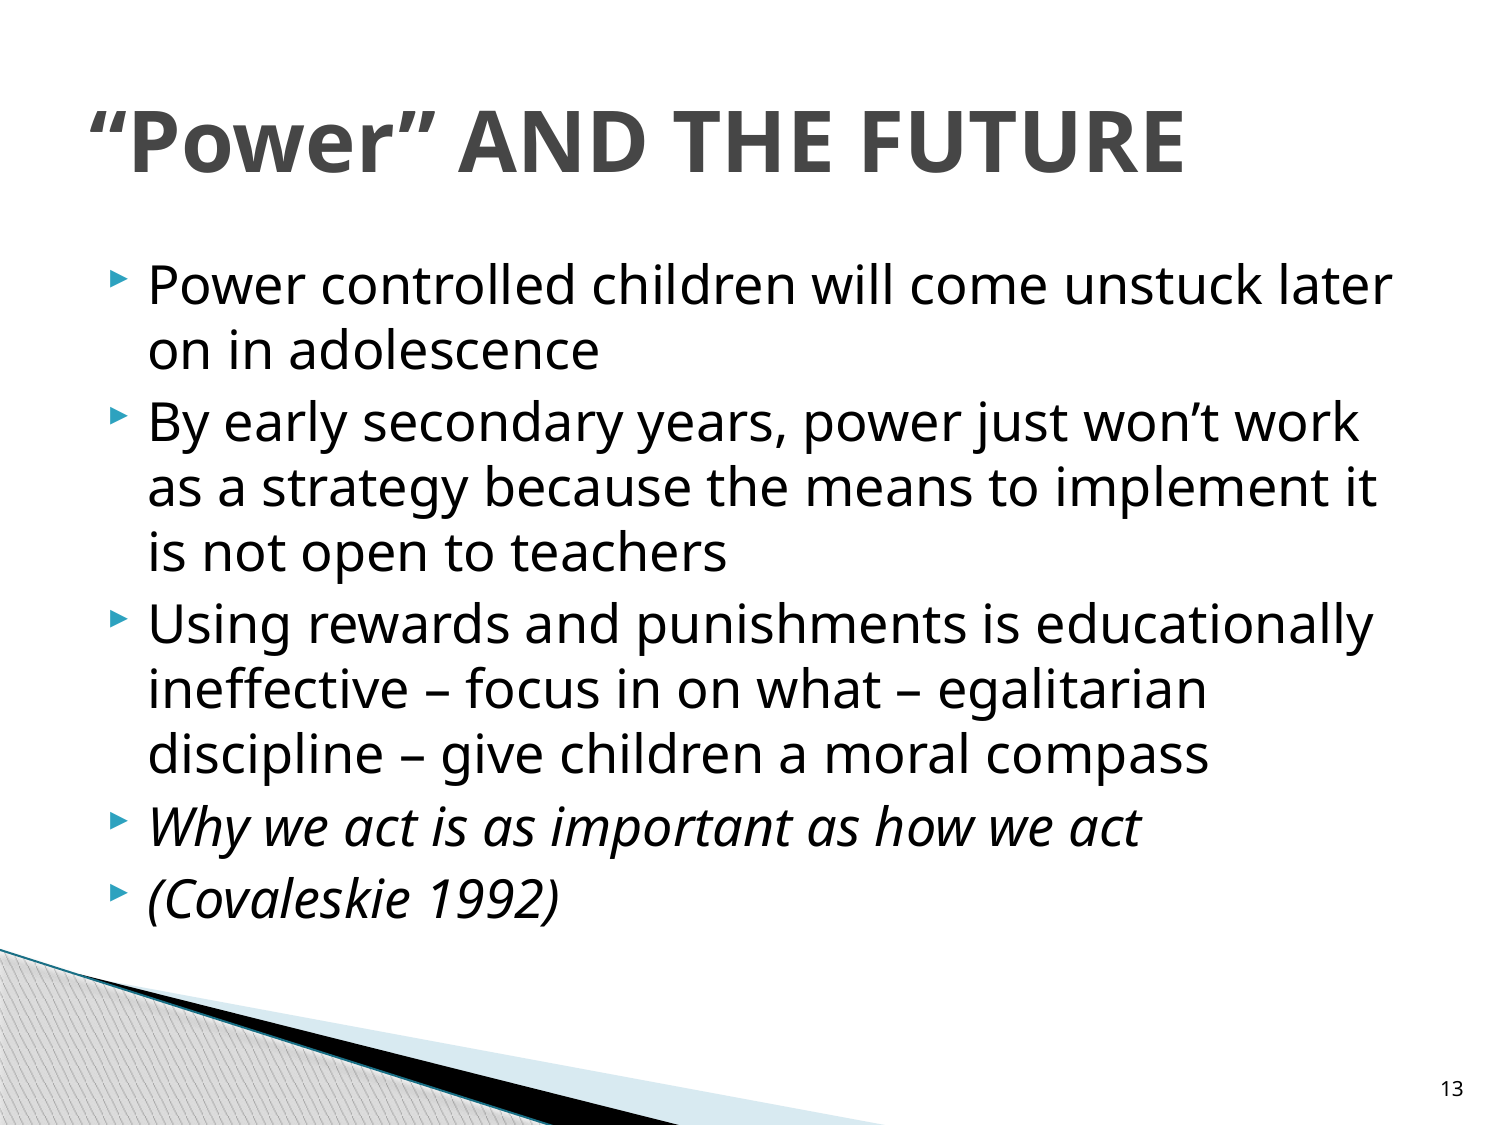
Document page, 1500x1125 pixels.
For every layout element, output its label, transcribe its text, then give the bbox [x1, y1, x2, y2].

title “Power” AND THE FUTURE [75, 45, 1425, 233]
slide_number 13 [1418, 1051, 1479, 1112]
list Power controlled children will come unstuck later on in adolescence By early secondary years, power just won’t work as a strategy because the means to implement it is not open to teachers Using rewards and punishments is educationally ineffective – focus in on what – egalitarian discipline – give children a moral compass Why we act is as important as how we act (Covaleskie 1992) [75, 243, 1425, 986]
